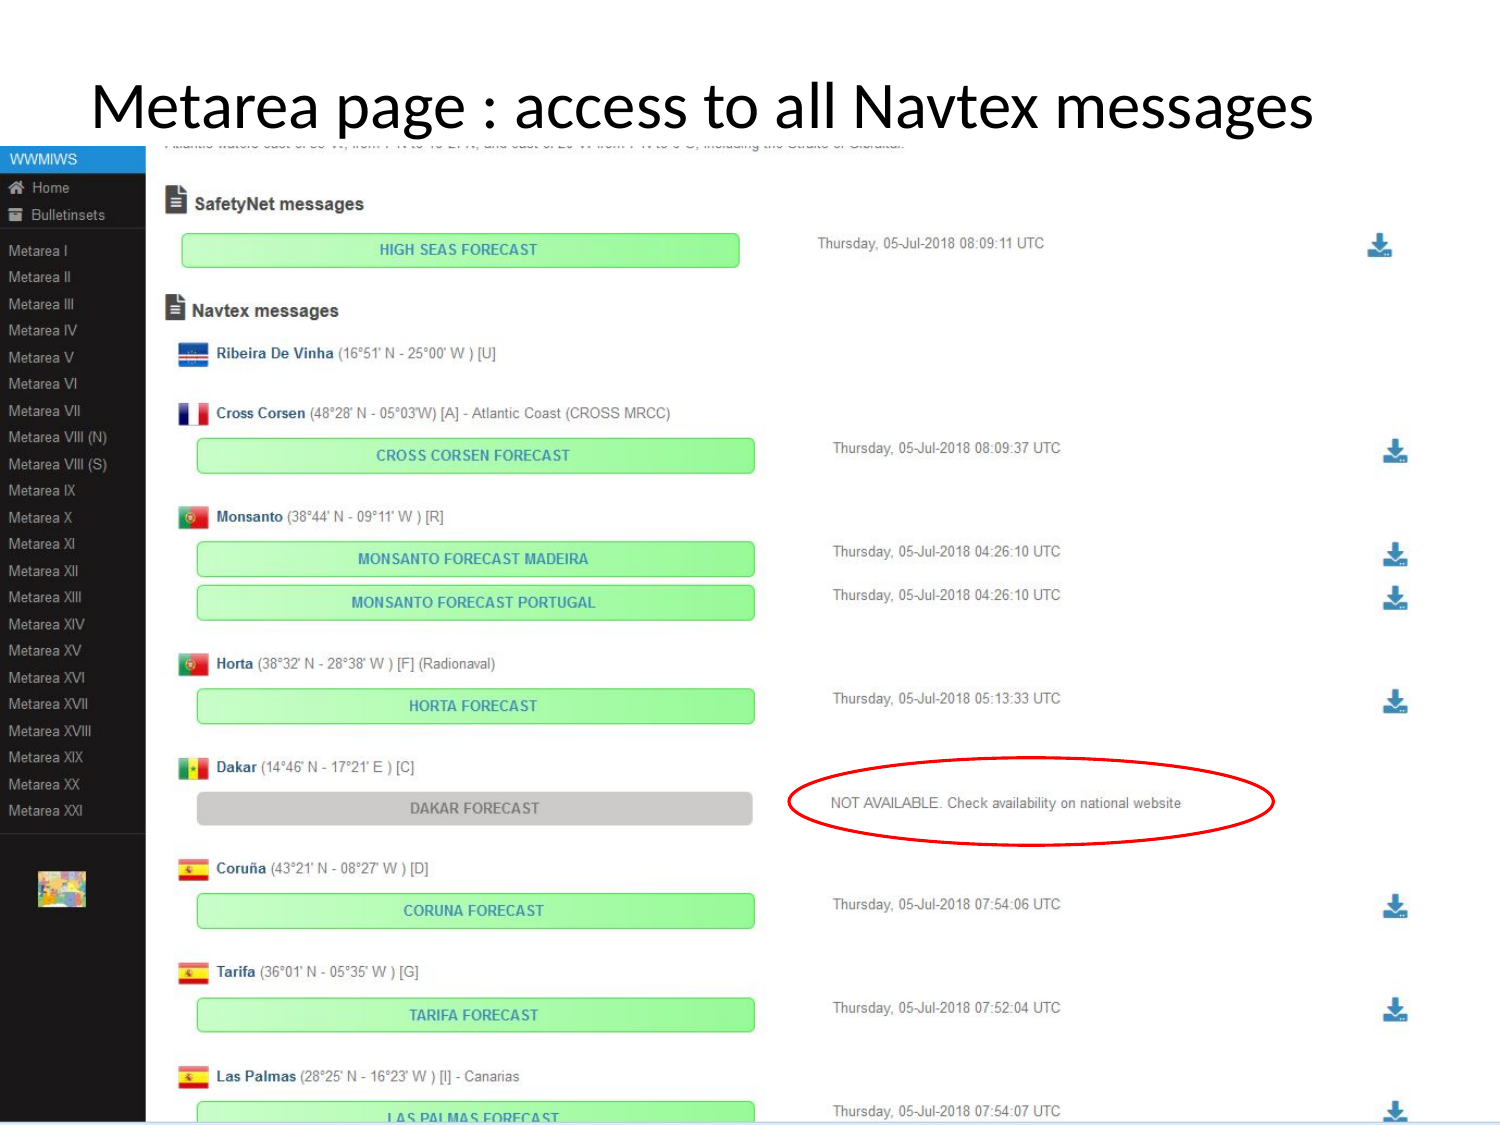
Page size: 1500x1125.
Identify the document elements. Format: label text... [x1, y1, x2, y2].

title Metarea page : access to all Navtex messages [75, 45, 1425, 143]
picture [0, 145, 1500, 1125]
